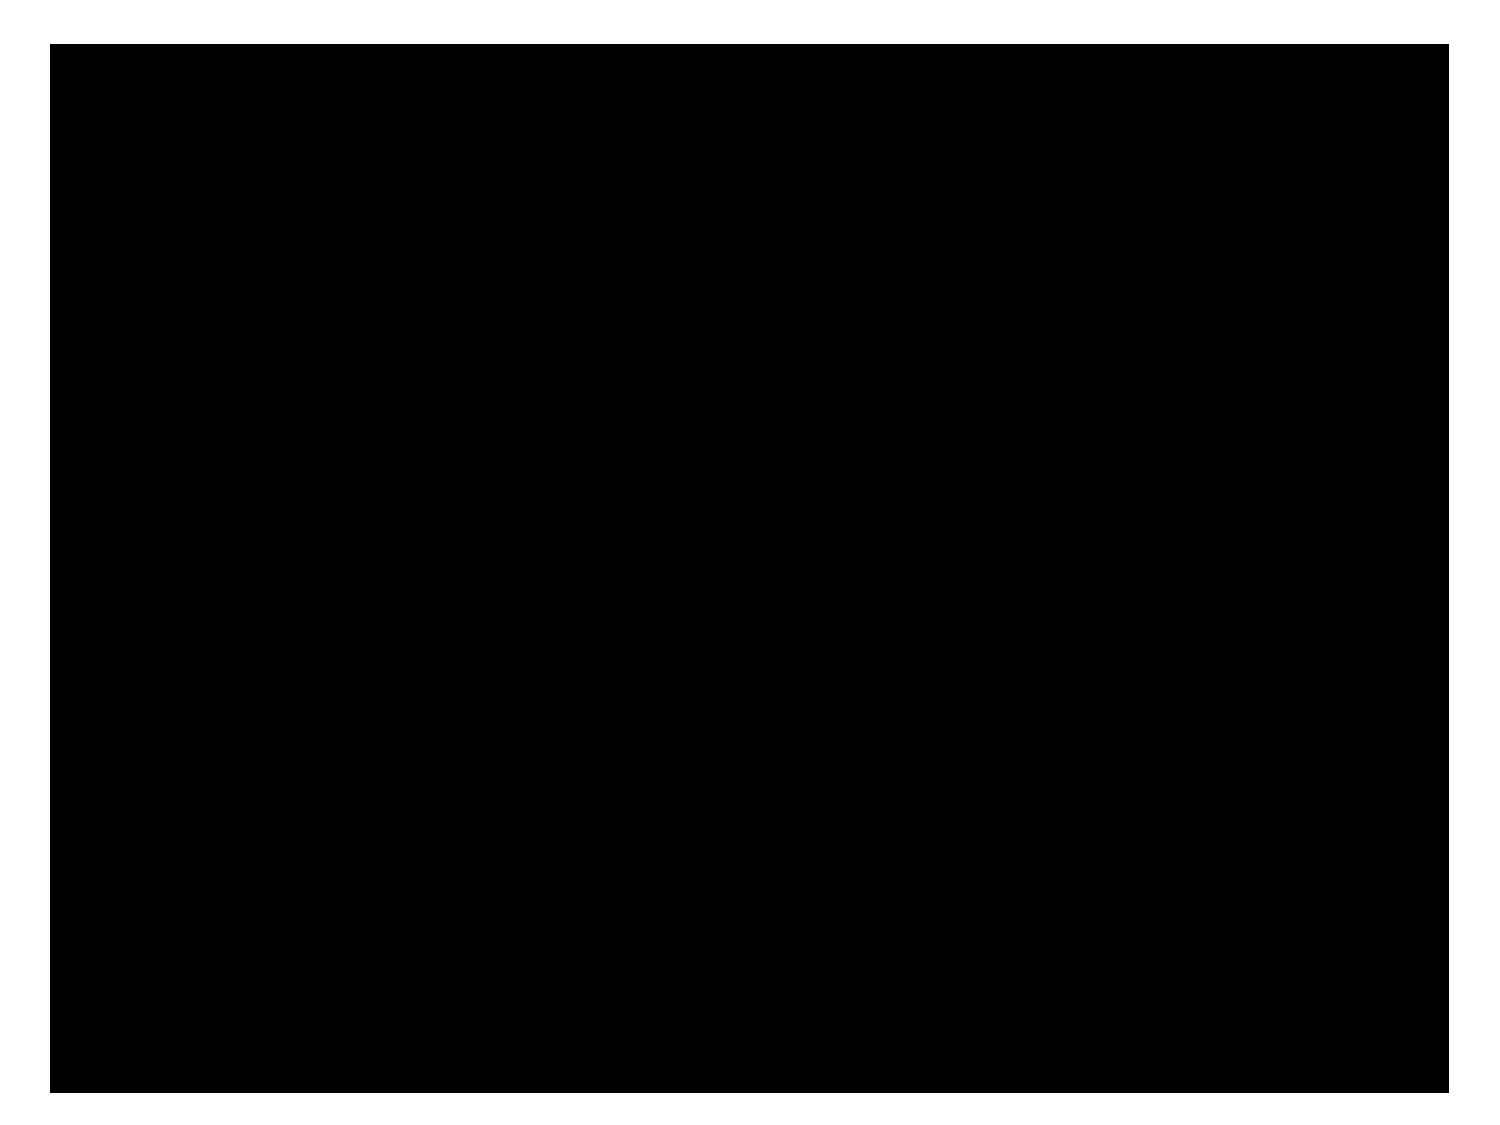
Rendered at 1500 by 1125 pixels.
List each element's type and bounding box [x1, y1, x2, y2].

text_box [49, 43, 1450, 1094]
